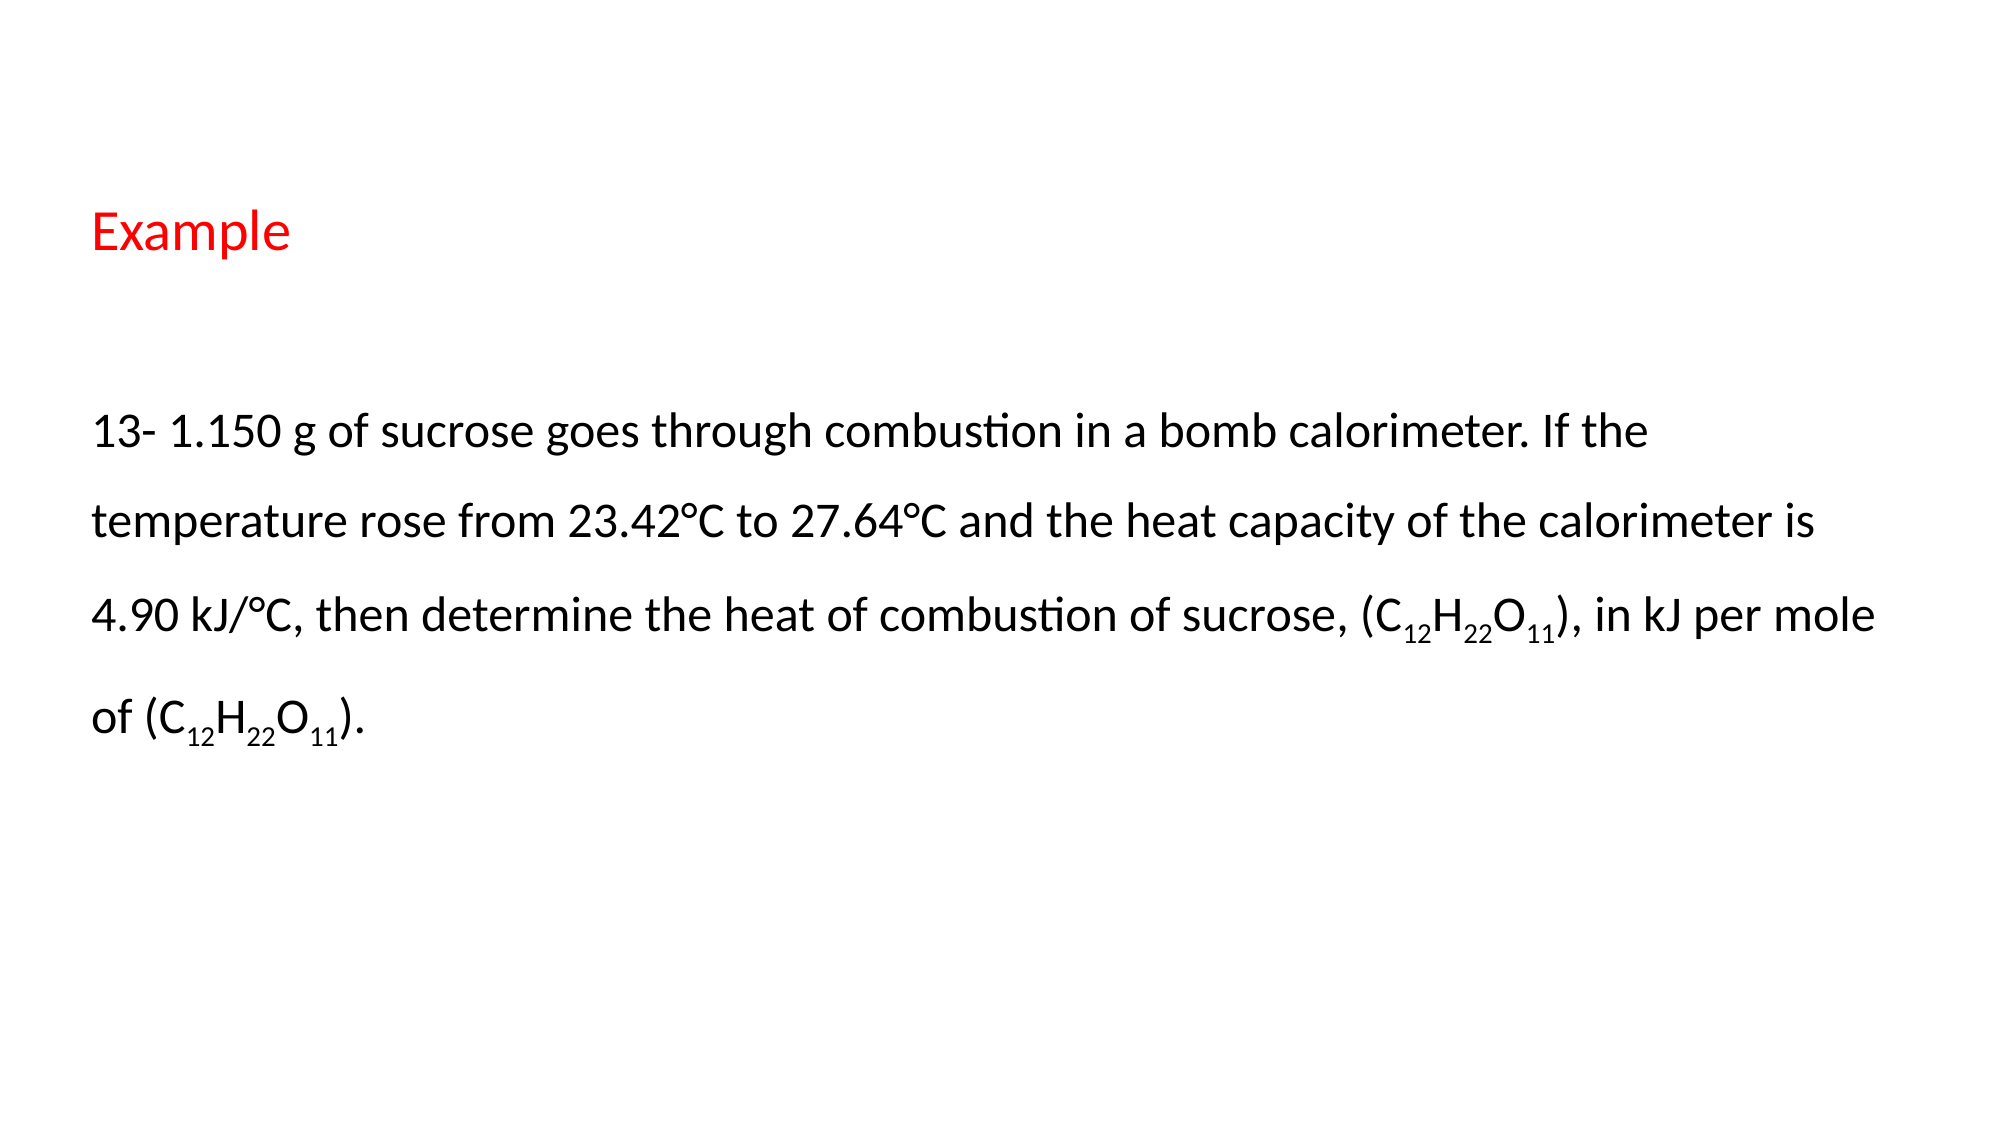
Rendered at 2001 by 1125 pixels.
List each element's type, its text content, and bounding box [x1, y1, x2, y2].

text_box Example 13- 1.150 g of sucrose goes through combustion in a bomb calorimeter. If the temperature rose from 23.42°C to 27.64°C and the heat capacity of the calorimeter is 4.90 kJ/°C, then determine the heat of combustion of sucrose, (C12H22O11), in kJ per mole of (C12H22O11). [76, 149, 1907, 865]
